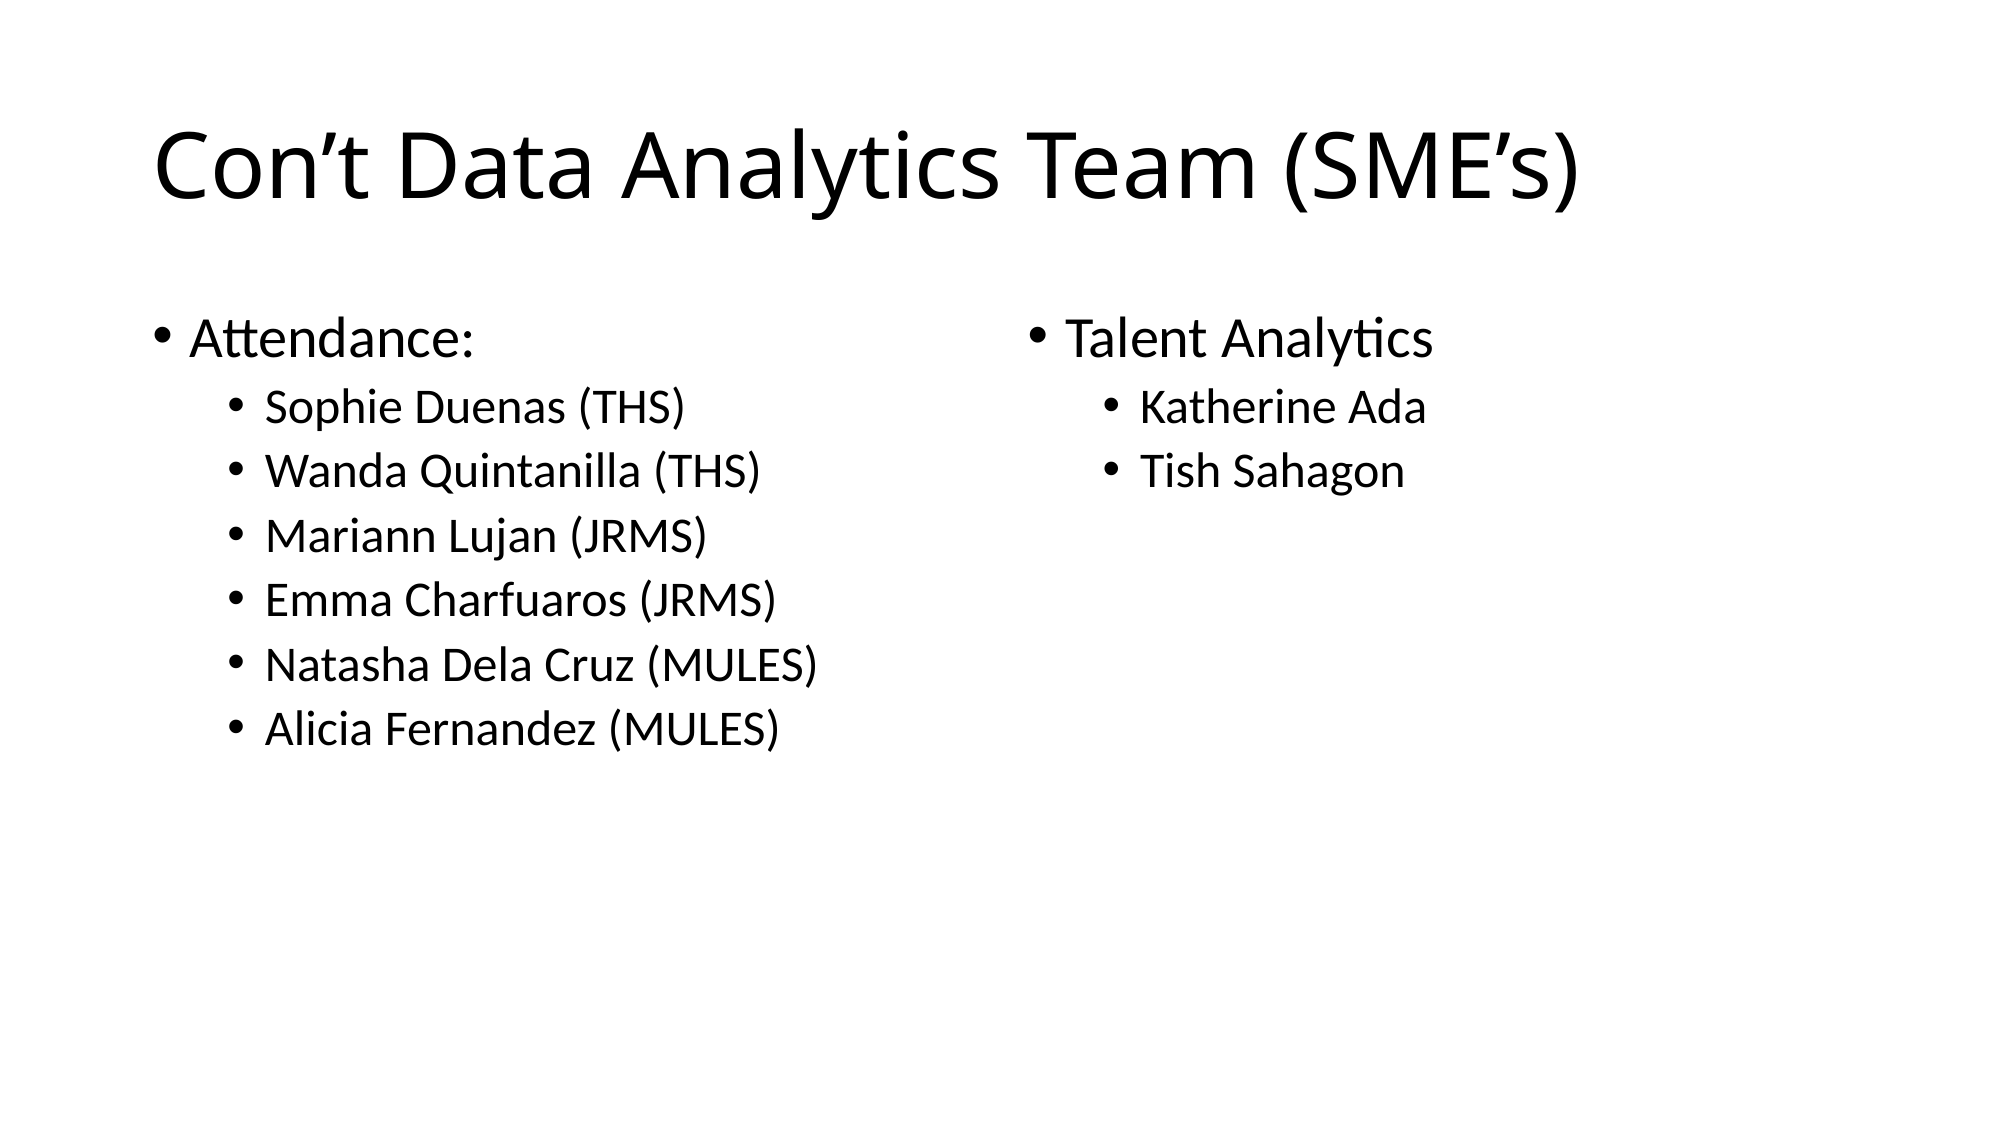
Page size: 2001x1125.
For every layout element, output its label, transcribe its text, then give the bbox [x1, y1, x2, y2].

list Attendance: Sophie Duenas (THS) Wanda Quintanilla (THS) Mariann Lujan (JRMS) Emma Charfuaros (JRMS) Natasha Dela Cruz (MULES) Alicia Fernandez (MULES) [137, 299, 988, 1014]
title Con’t Data Analytics Team (SME’s) [137, 59, 1863, 278]
list Talent Analytics Katherine Ada Tish Sahagon [1012, 299, 1863, 1014]
